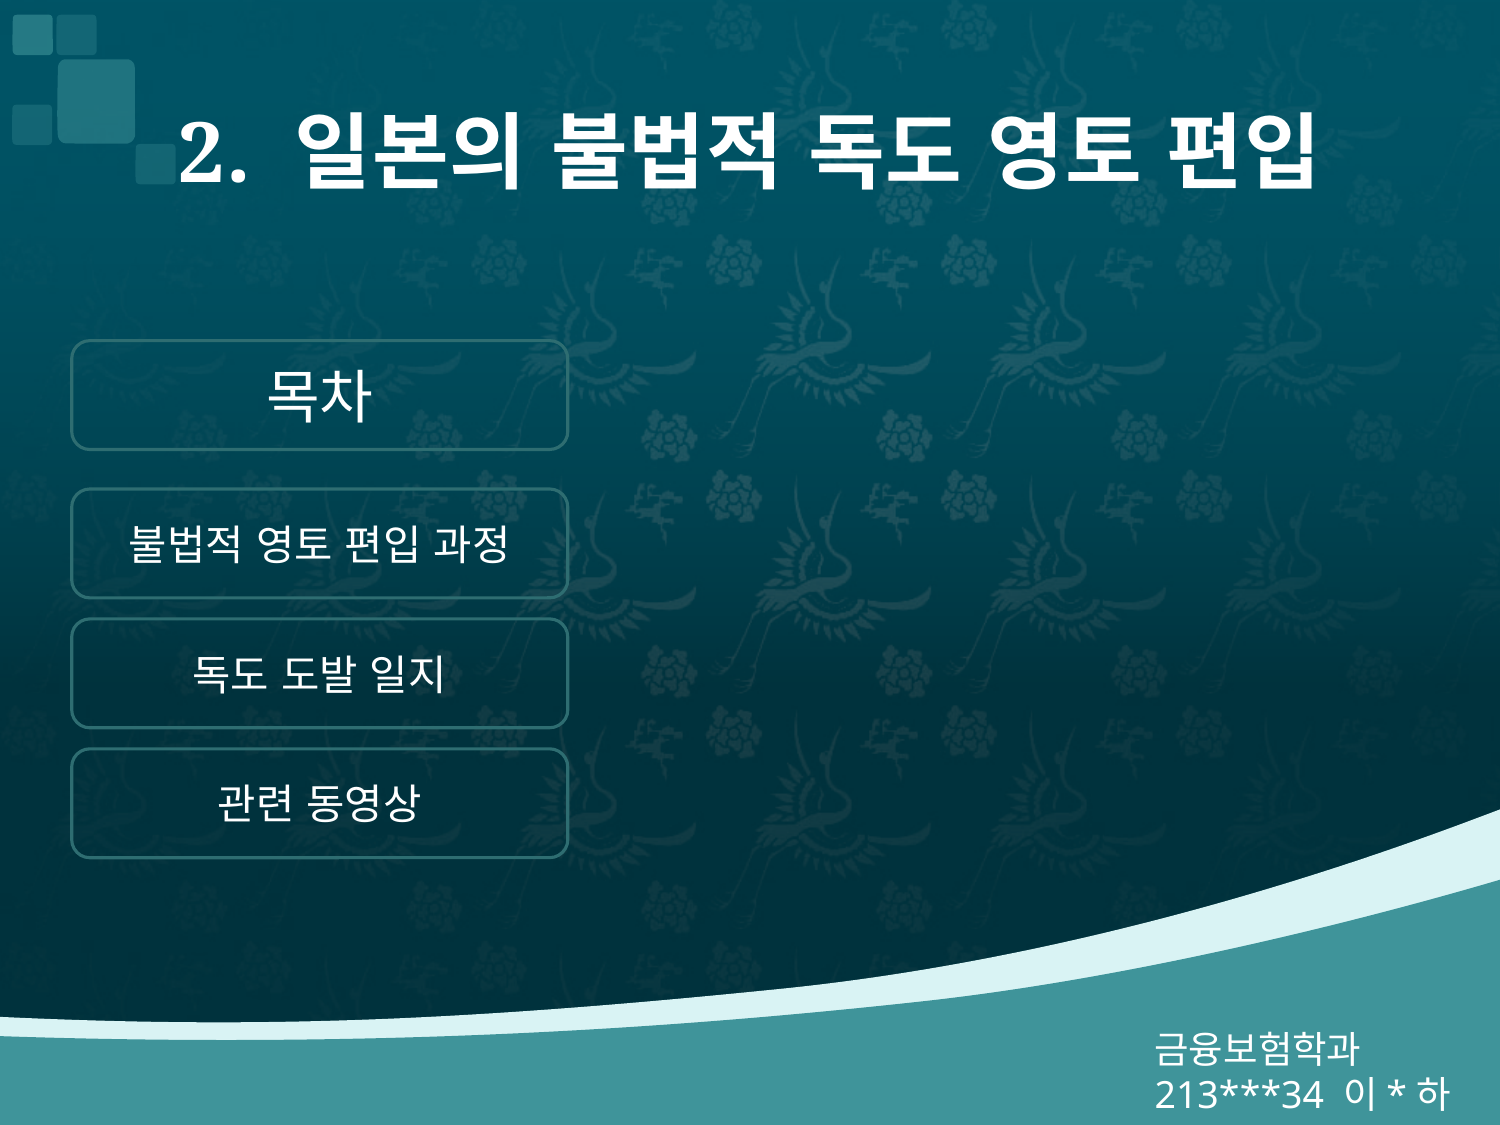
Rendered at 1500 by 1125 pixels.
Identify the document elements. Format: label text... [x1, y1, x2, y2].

text_box 독도 도발 일지 [70, 617, 570, 730]
text_box 금융보험학과213***34 이*하 [1139, 1018, 1500, 1124]
title 2. 일본의 불법적 독도 영토 편입 [49, 30, 1452, 268]
text_box 불법적 영토 편입 과정 [70, 487, 570, 600]
text_box 목차 [70, 339, 570, 452]
text_box 관련 동영상 [70, 747, 570, 860]
